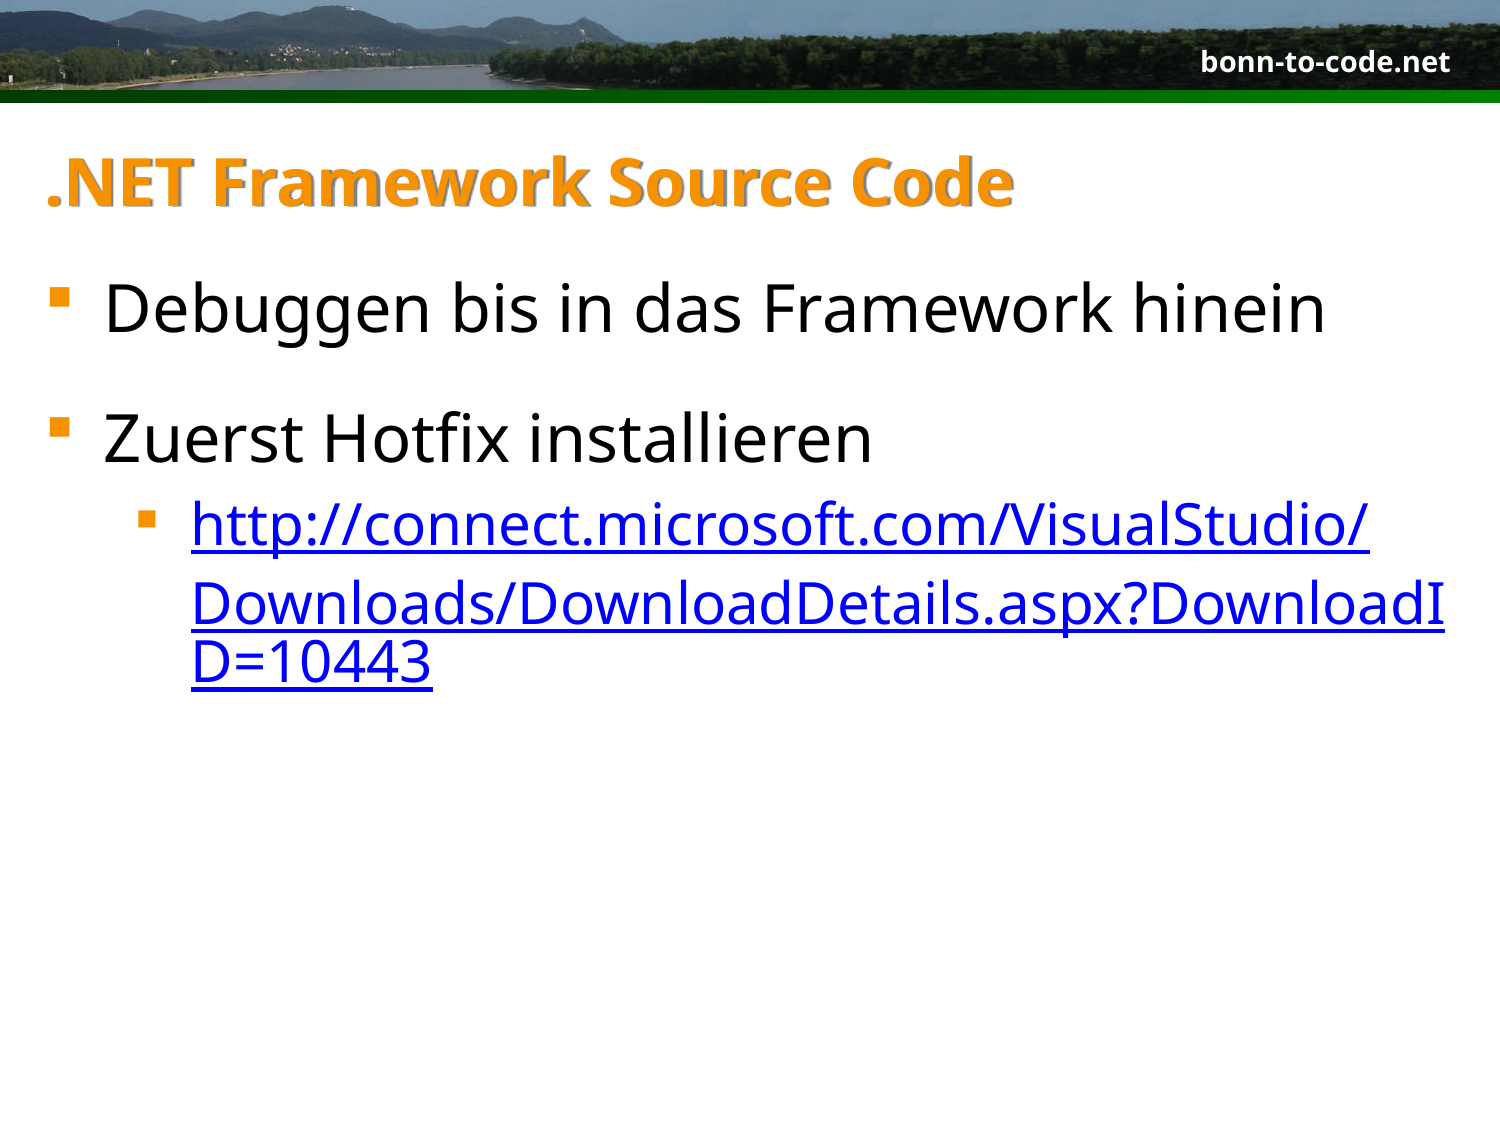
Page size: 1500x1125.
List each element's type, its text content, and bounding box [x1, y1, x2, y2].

list Debuggen bis in das Framework hinein Zuerst Hotfix installieren http://connect.microsoft.com/VisualStudio/ Downloads/DownloadDetails.aspx?DownloadID=10443 [29, 257, 1471, 1114]
picture [0, 0, 1500, 90]
title .NET Framework Source Code [29, 101, 1471, 257]
